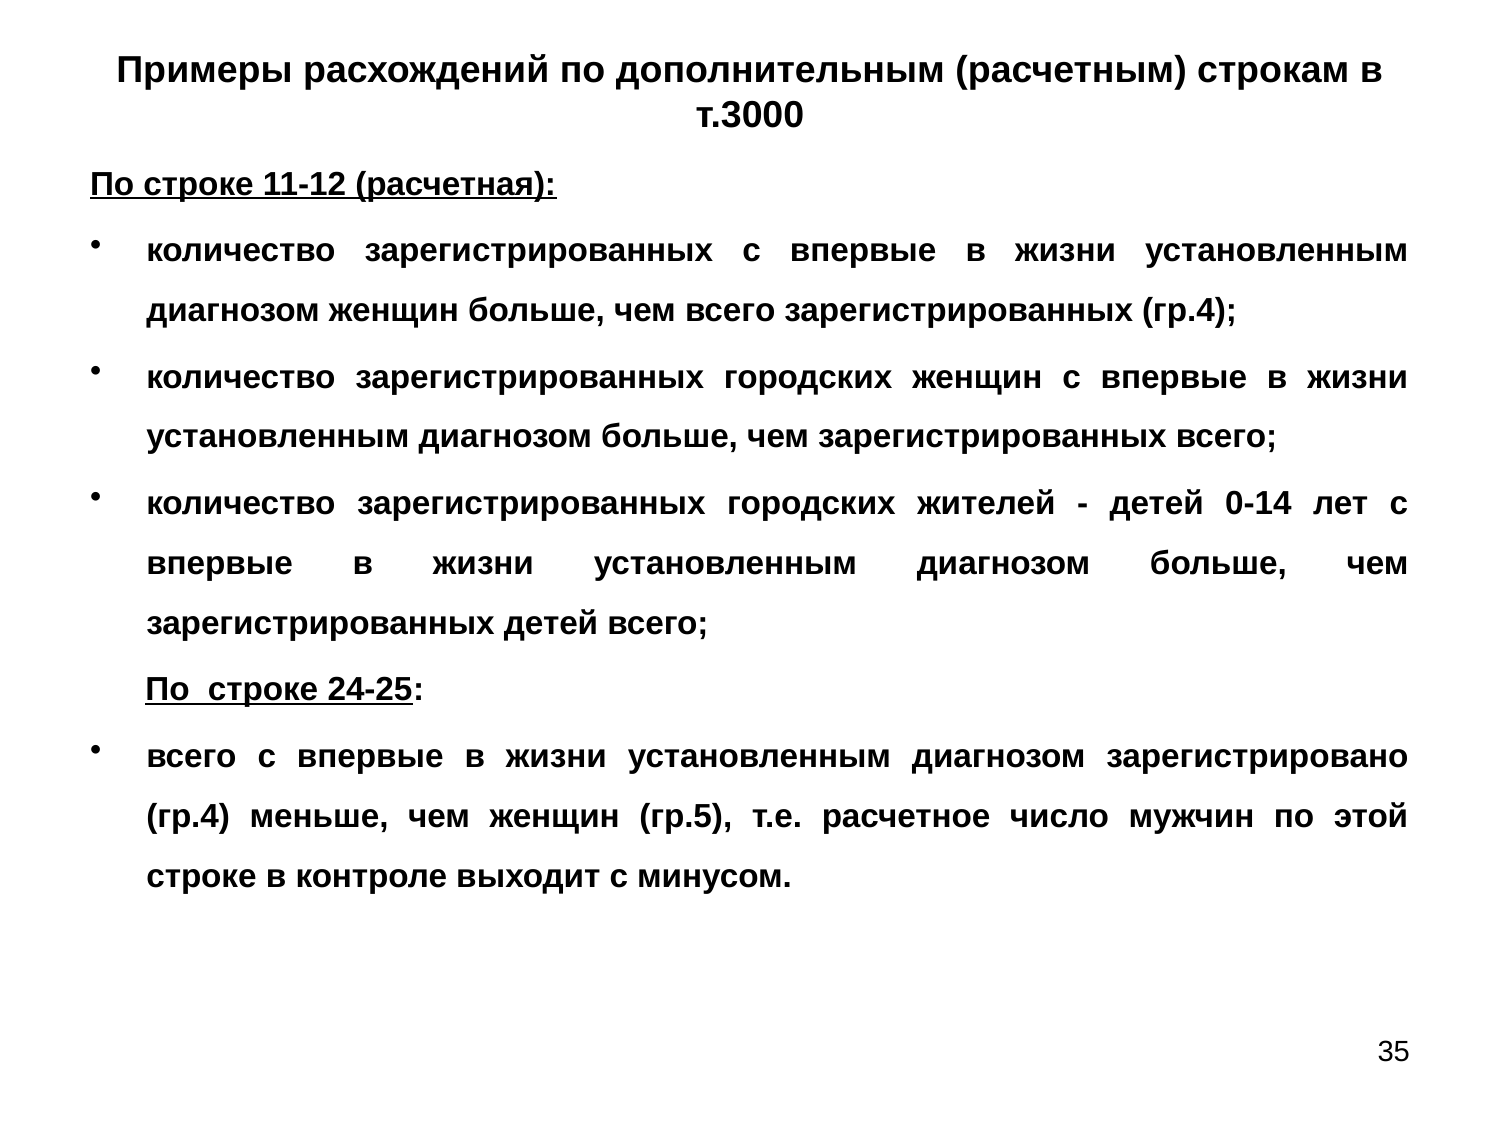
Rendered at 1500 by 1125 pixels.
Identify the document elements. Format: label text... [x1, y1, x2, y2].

title Примеры расхождений по дополнительным (расчетным) строкам в т.3000 [74, 44, 1426, 134]
list По строке 11-12 (расчетная): количество зарегистрированных с впервые в жизни установленным диагнозом женщин больше, чем всего зарегистрированных (гр.4); количество зарегистрированных городских женщин с впервые в жизни установленным диагнозом больше, чем зарегистрированных всего; количество зарегистрированных городских жителей - детей 0-14 лет с впервые в жизни установленным диагнозом больше, чем зарегистрированных детей всего; По строке 24-25: всего с впервые в жизни установленным диагнозом зарегистрировано (гр.4) меньше, чем женщин (гр.5), т.е. расчетное число мужчин по этой строке в контроле выходит с минусом. [74, 134, 1426, 1043]
slide_number 35 [1074, 1024, 1425, 1103]
